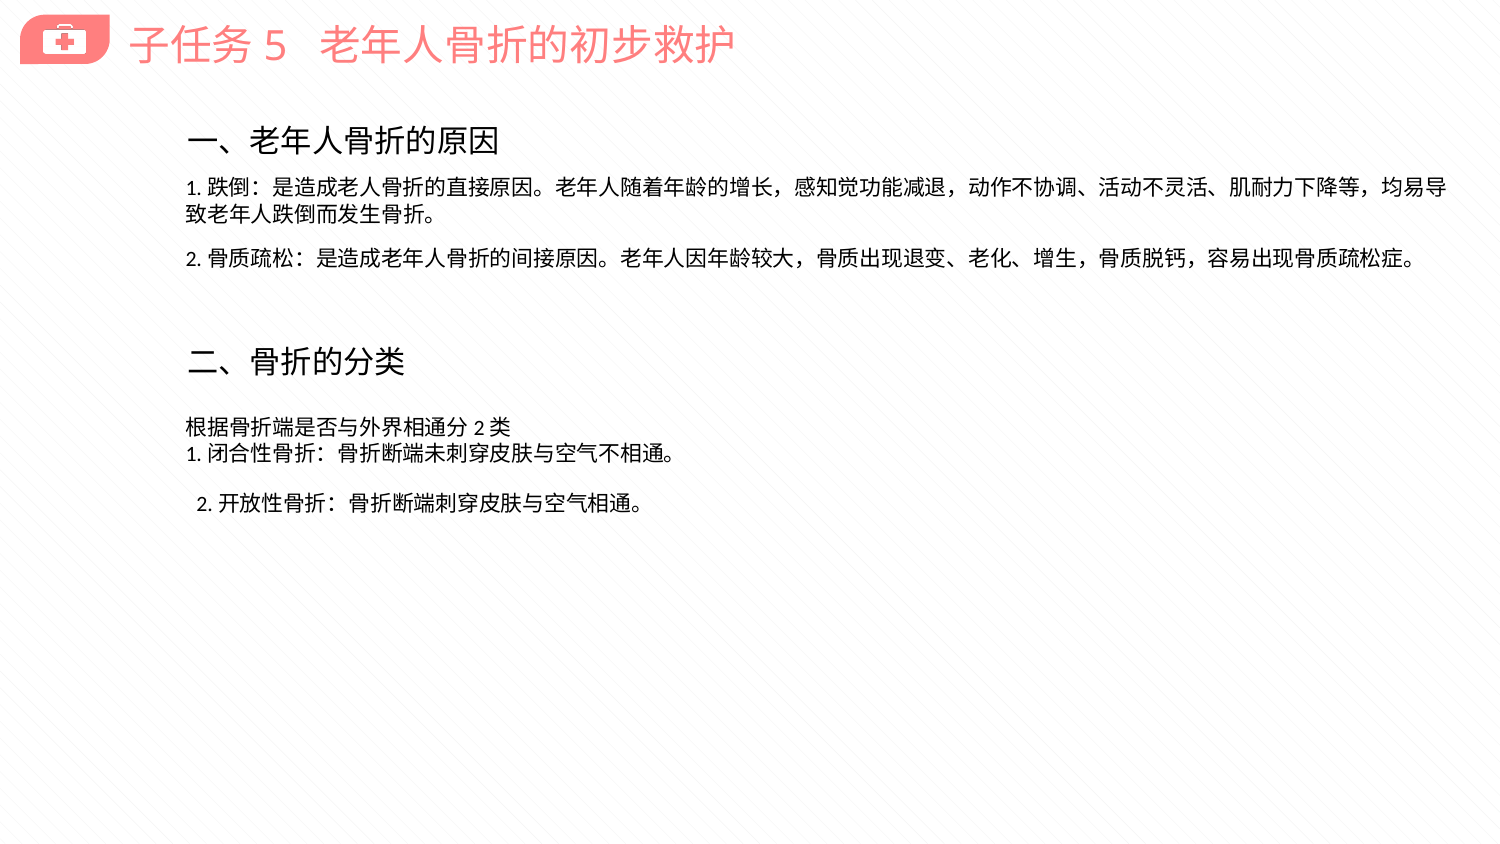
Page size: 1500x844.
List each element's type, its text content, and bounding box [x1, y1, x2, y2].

text_box 根据骨折端是否与外界相通分2类 1.闭合性骨折：骨折断端未刺穿皮肤与空气不相通。 2.开放性骨折：骨折断端刺穿皮肤与空气相通。 [170, 406, 1005, 524]
text_box 二、骨折的分类 [109, 335, 944, 388]
text_box 一、老年人骨折的原因 [109, 113, 944, 167]
text_box 1.跌倒：是造成老人骨折的直接原因。老年人随着年龄的增长，感知觉功能减退，动作不协调、活动不灵活、肌耐力下降等，均易导致老年人跌倒而发生骨折。 2.骨质疏松：是造成老年人骨折的间接原因。老年人因年龄较大，骨质出现退变、老化、增生，骨质脱钙，容易出现骨质疏松症。 [170, 166, 1478, 279]
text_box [19, 11, 991, 78]
